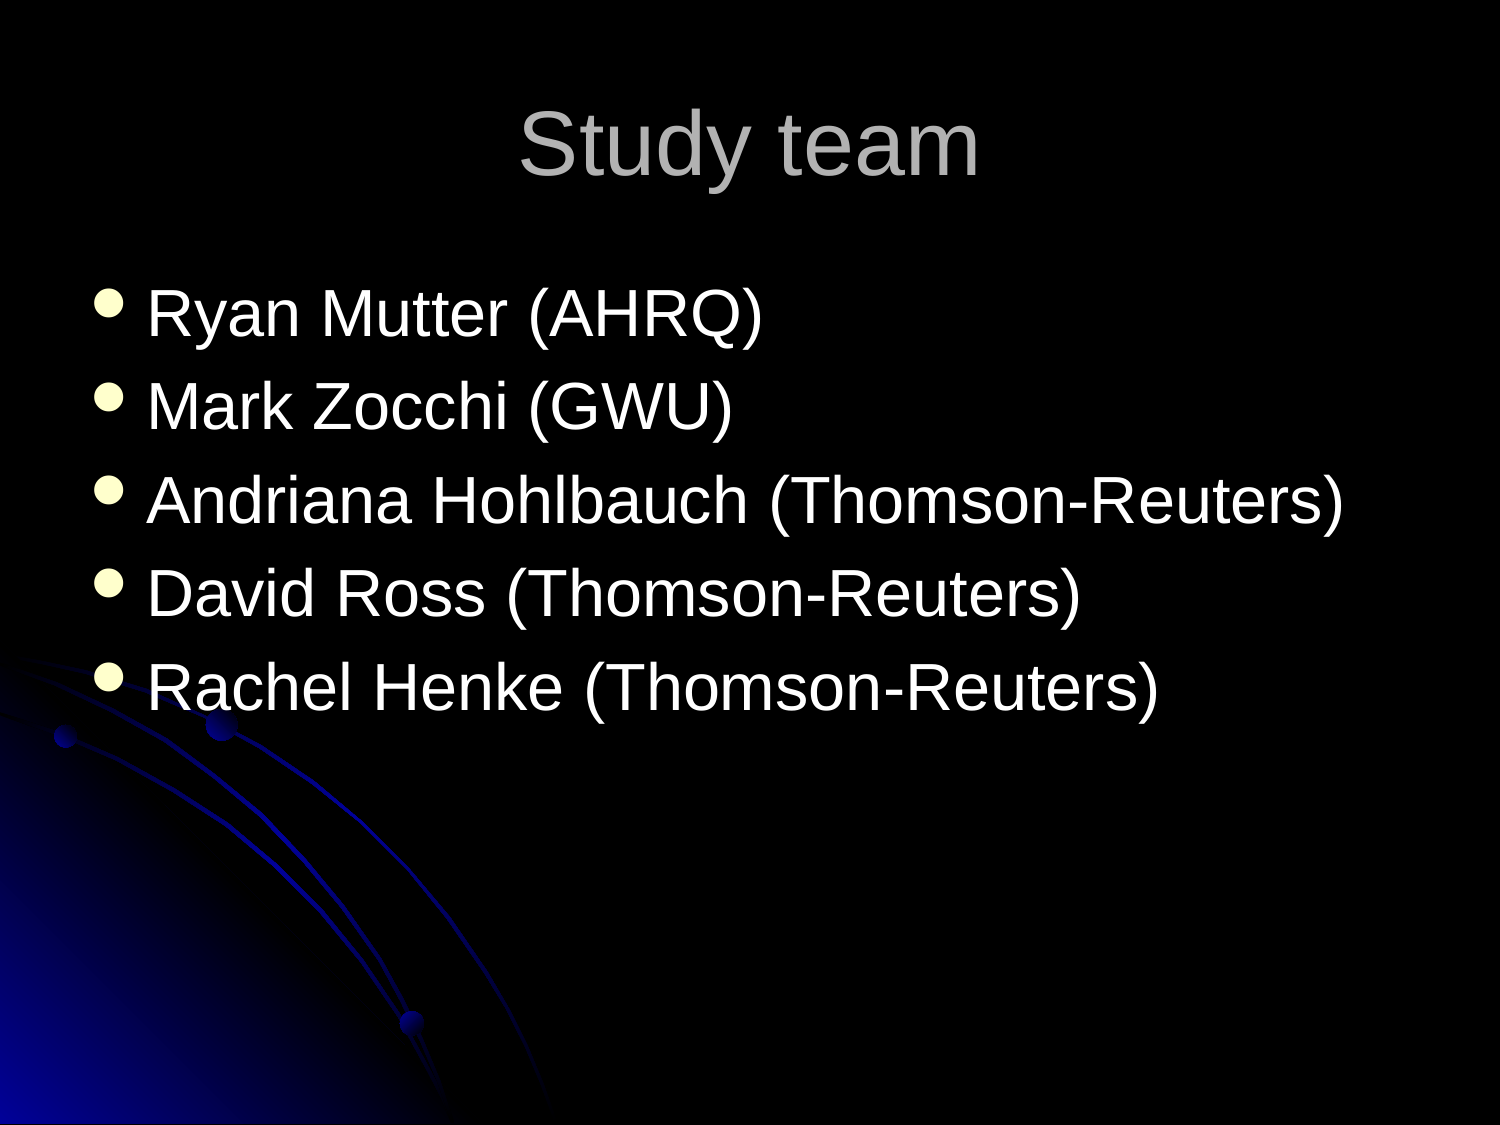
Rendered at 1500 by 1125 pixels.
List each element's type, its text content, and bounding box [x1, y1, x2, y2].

list Ryan Mutter (AHRQ) Mark Zocchi (GWU) Andriana Hohlbauch (Thomson-Reuters) David Ross (Thomson-Reuters) Rachel Henke (Thomson-Reuters) [74, 262, 1426, 1006]
title Study team [74, 45, 1426, 233]
